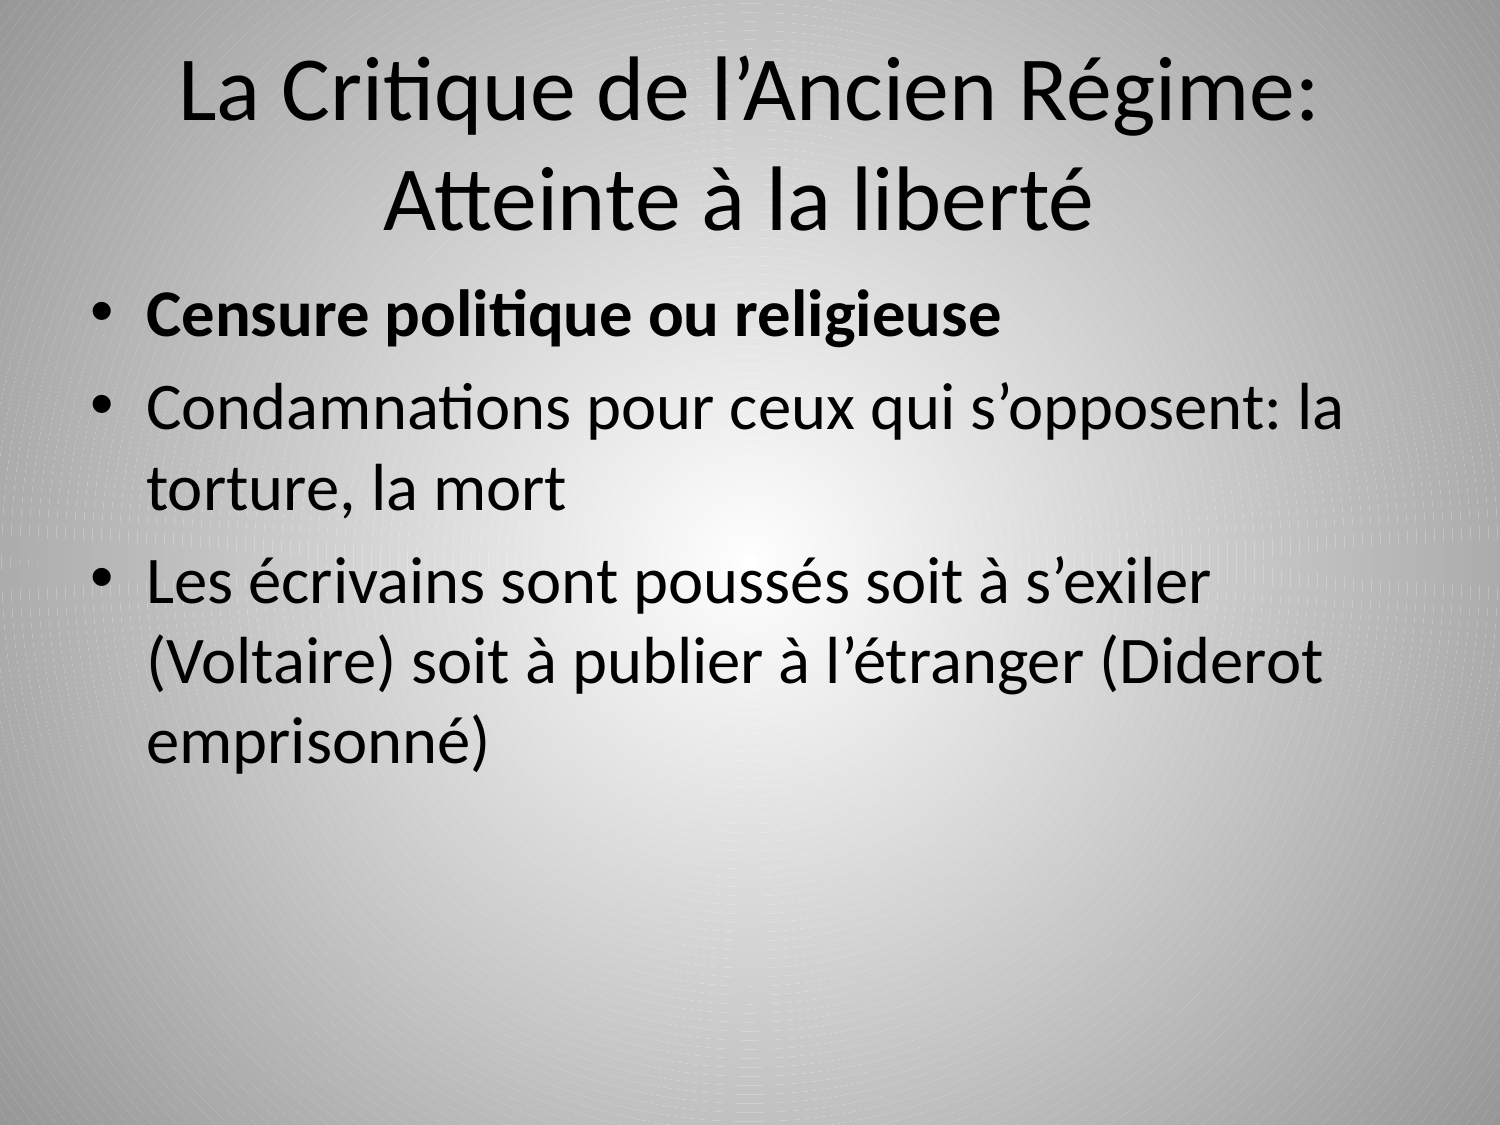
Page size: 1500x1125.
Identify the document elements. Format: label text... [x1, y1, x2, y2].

title La Critique de l’Ancien Régime: Atteinte à la liberté [75, 45, 1425, 233]
list Censure politique ou religieuse Condamnations pour ceux qui s’opposent: la torture, la mort Les écrivains sont poussés soit à s’exiler (Voltaire) soit à publier à l’étranger (Diderot emprisonné) [75, 262, 1425, 1005]
